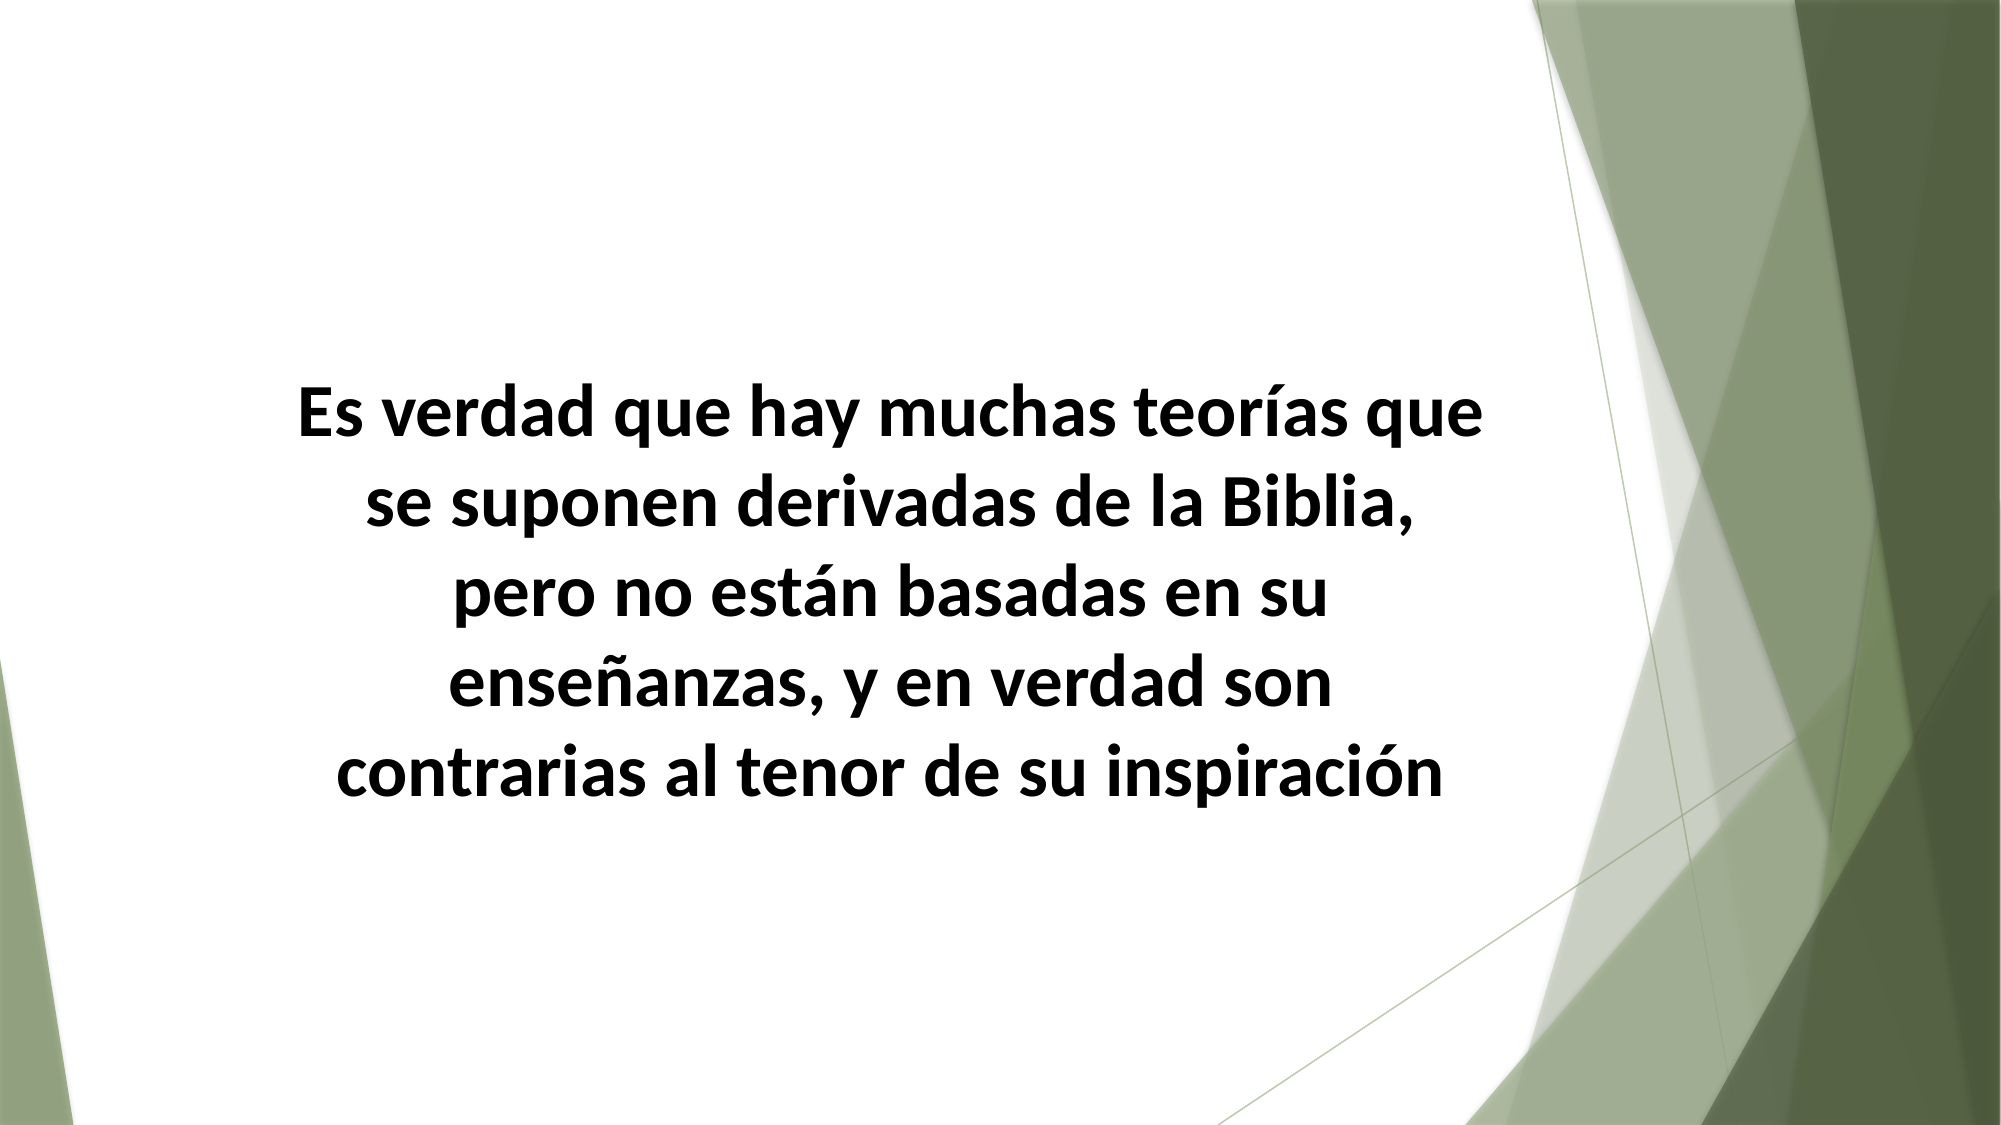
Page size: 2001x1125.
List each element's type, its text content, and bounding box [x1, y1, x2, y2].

text_box Es verdad que hay muchas teorías que se suponen derivadas de la Biblia, pero no están basadas en su enseñanzas, y en verdad son contrarias al tenor de su inspiración [278, 353, 1505, 819]
